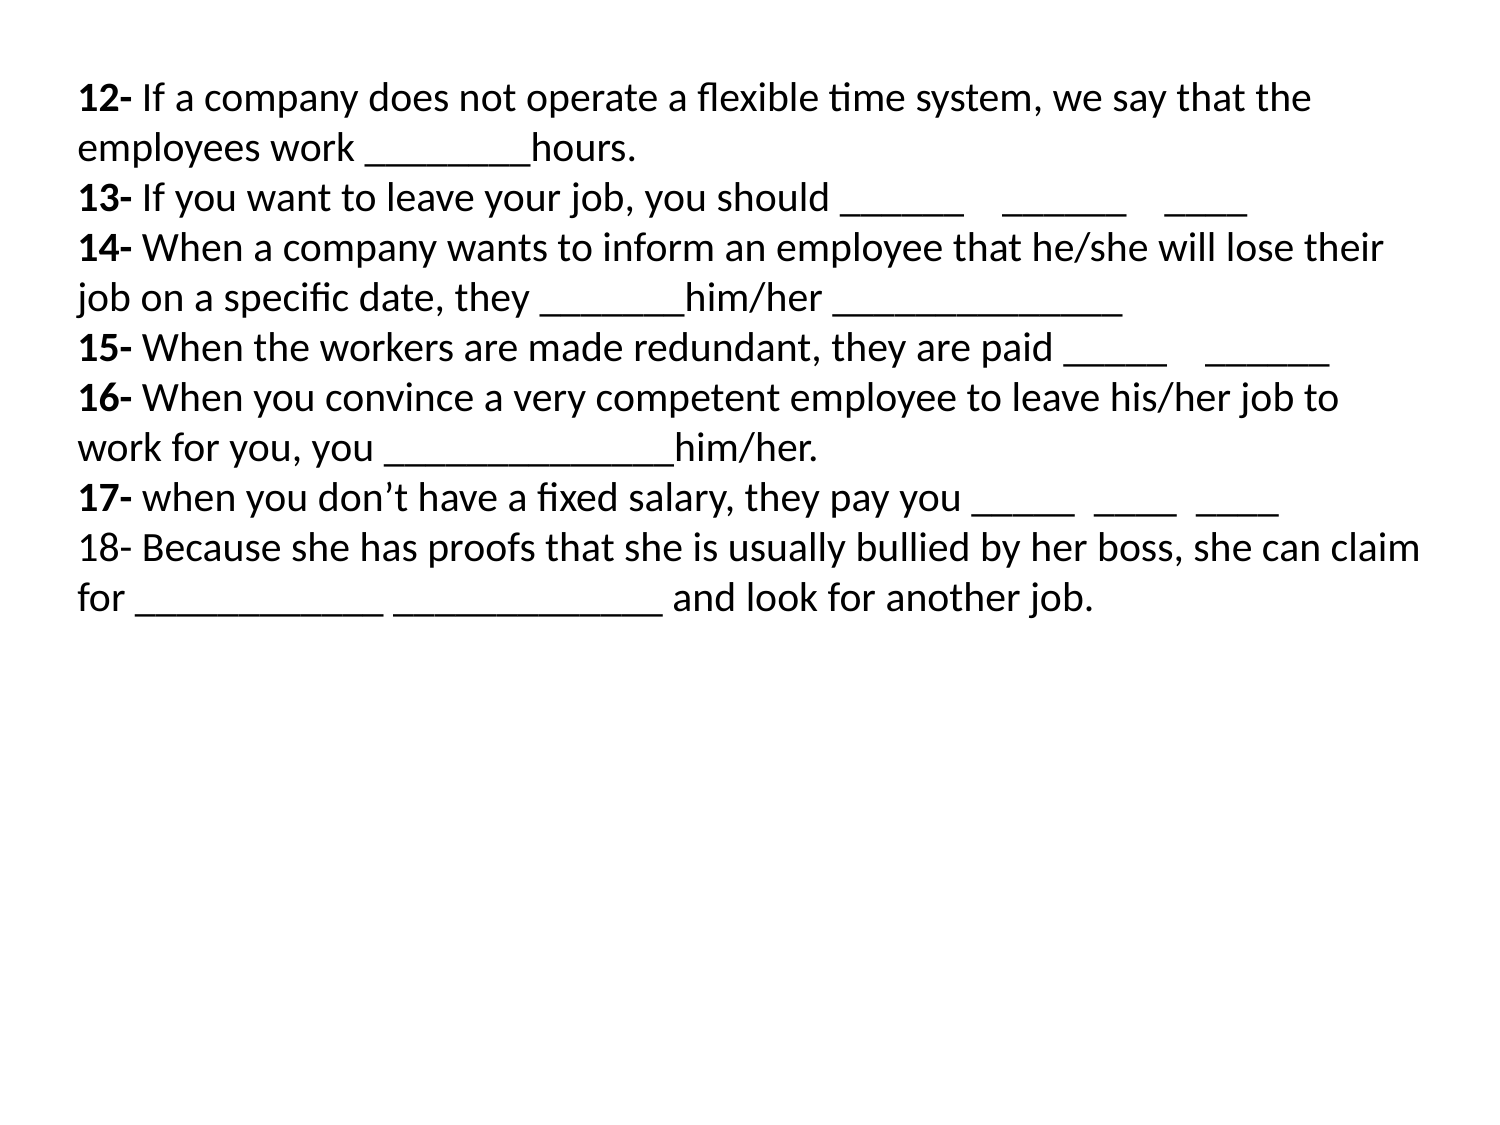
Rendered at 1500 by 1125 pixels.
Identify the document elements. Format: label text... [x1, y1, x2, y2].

text_box 12- If a company does not operate a flexible time system, we say that the employees work ________hours. 13- If you want to leave your job, you should ______ ______ ____ 14- When a company wants to inform an employee that he/she will lose their job on a specific date, they _______him/her ______________ 15- When the workers are made redundant, they are paid _____ ______ 16- When you convince a very competent employee to leave his/her job to work for you, you ______________him/her. 17- when you don’t have a fixed salary, they pay you _____ ____ ____ 18- Because she has proofs that she is usually bullied by her boss, she can claim for ____________ _____________ and look for another job. [62, 62, 1438, 628]
